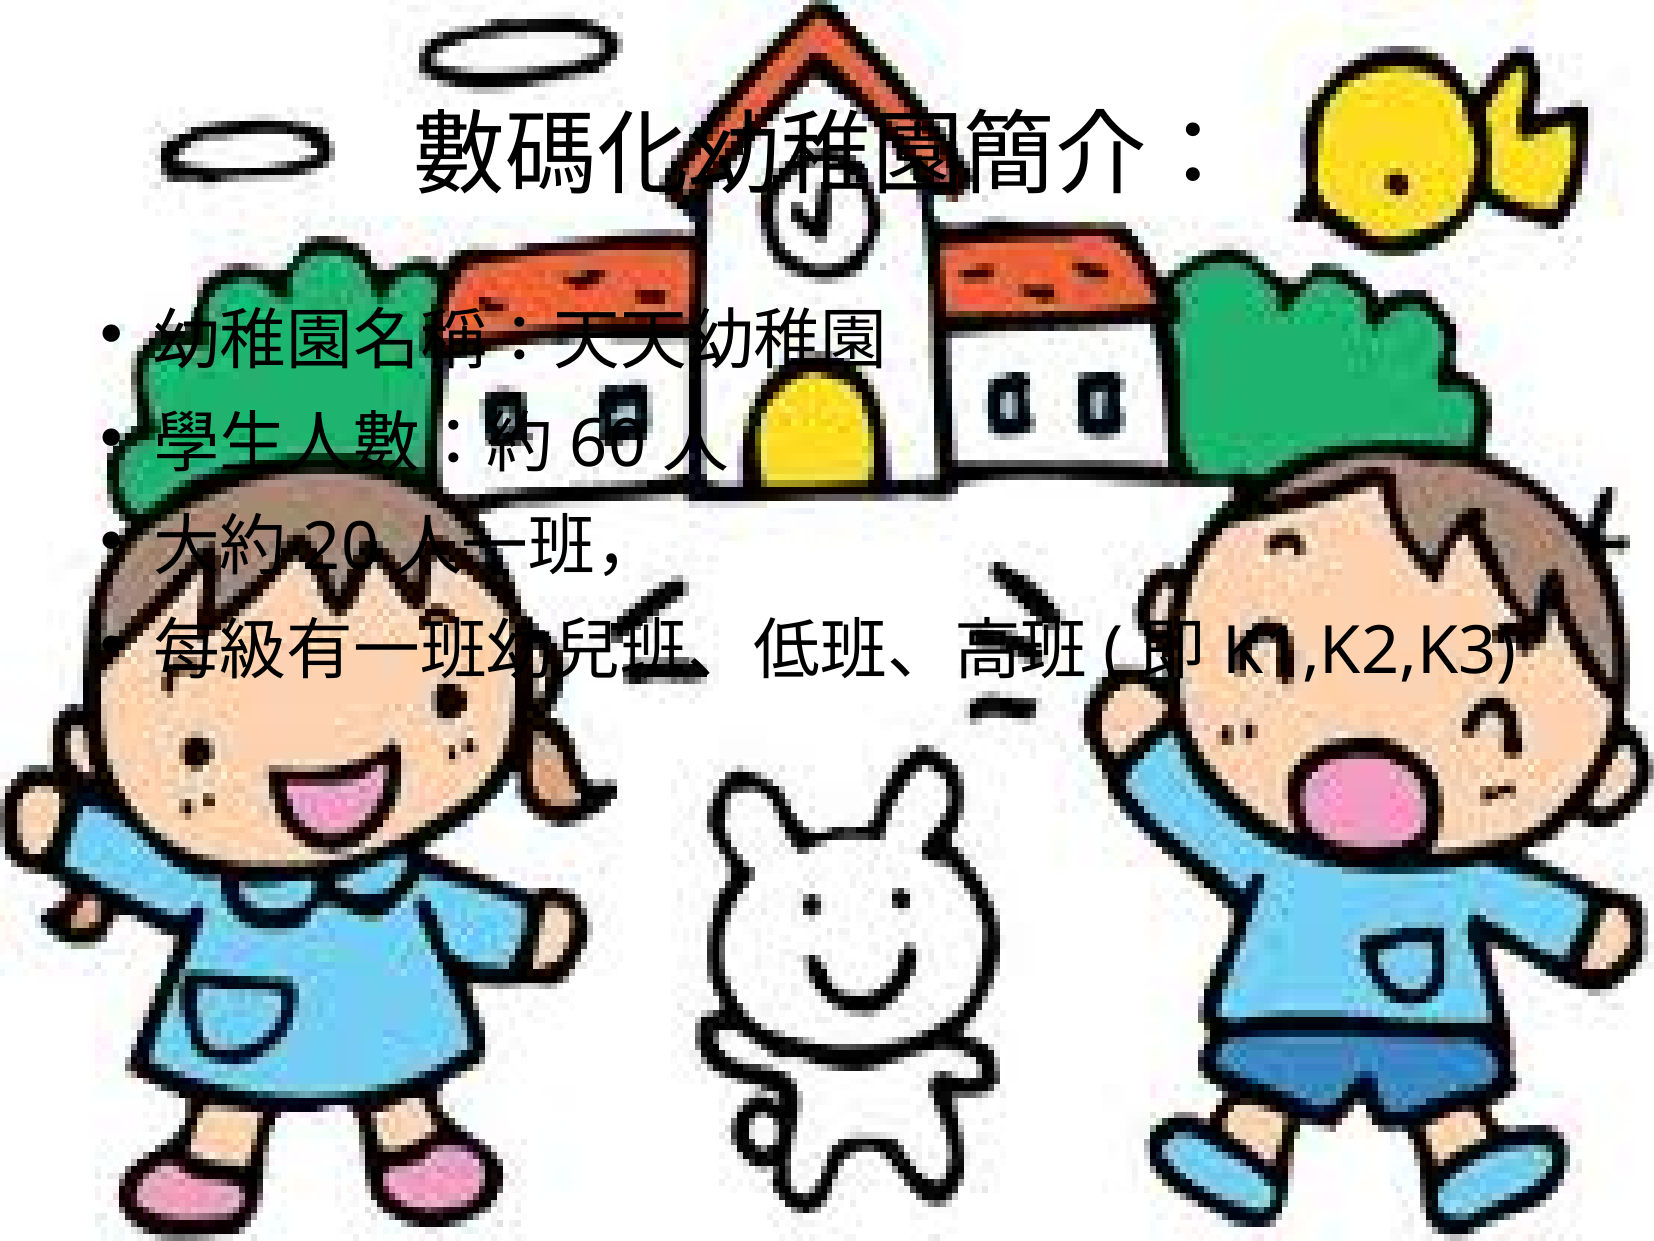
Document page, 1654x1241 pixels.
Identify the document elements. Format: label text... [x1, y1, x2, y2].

list 幼稚園名稱：天天幼稚園 學生人數：約60人 大約20人一班， 每級有一班幼兒班、低班、高班(即K1,K2,K3) [82, 289, 1571, 1109]
title 數碼化幼稚園簡介： [82, 49, 1571, 257]
picture [0, 0, 1654, 1241]
